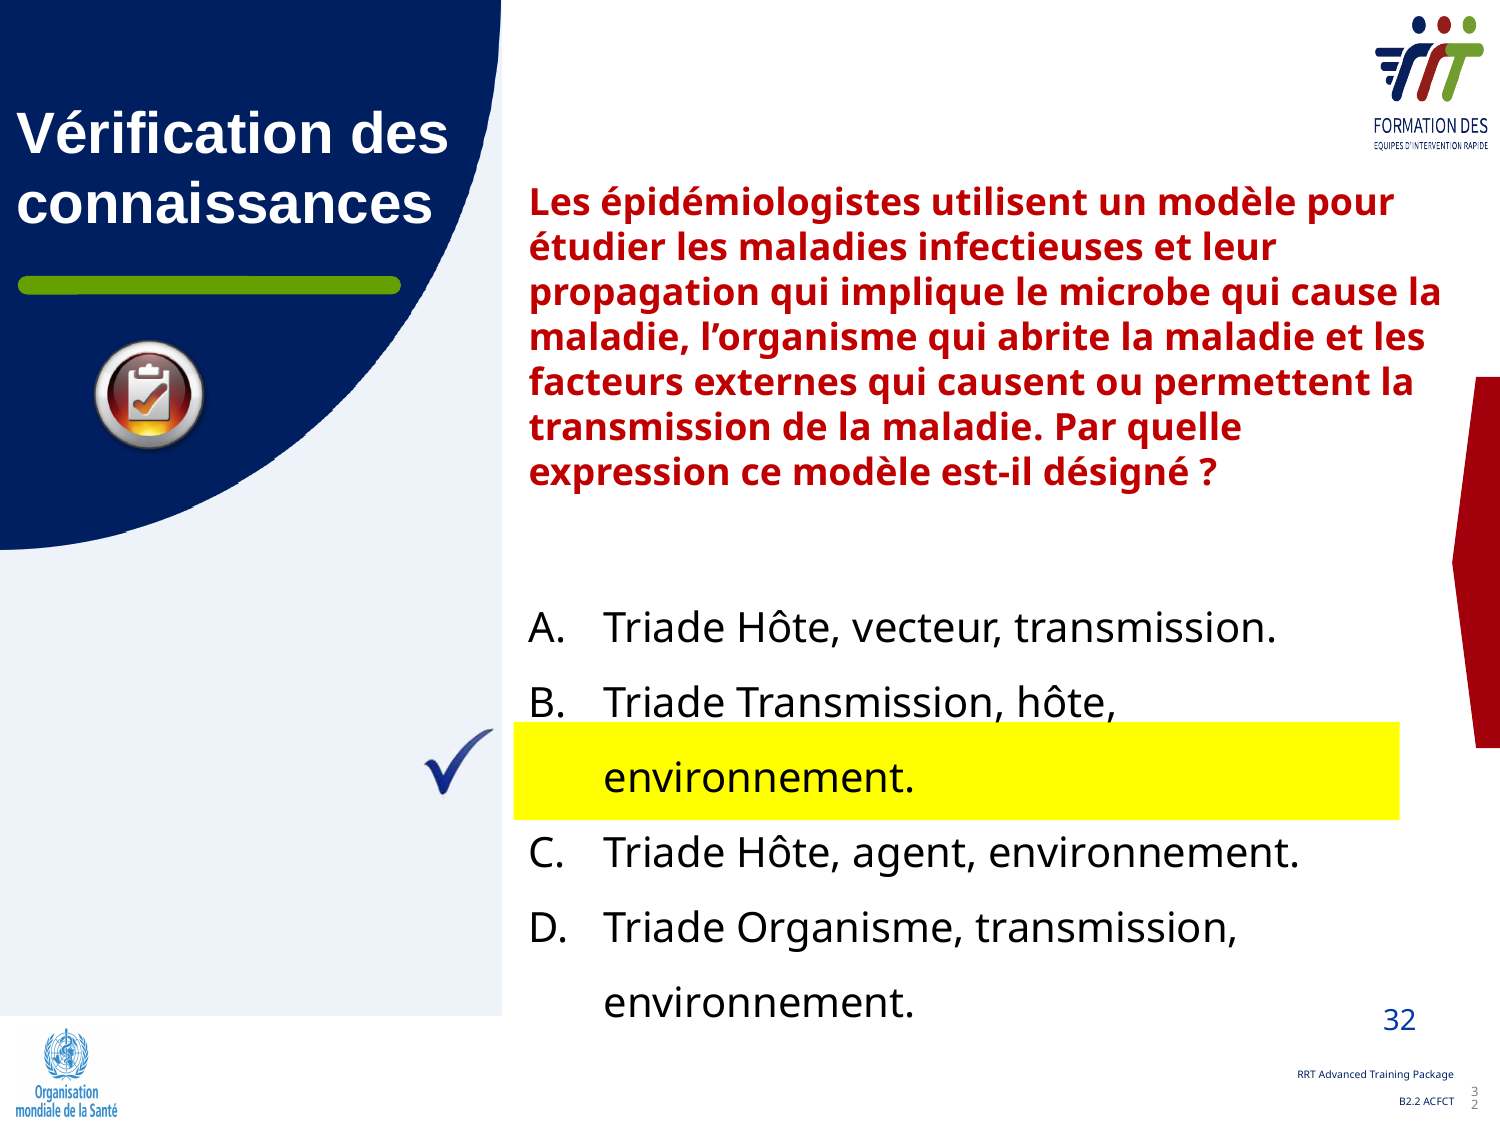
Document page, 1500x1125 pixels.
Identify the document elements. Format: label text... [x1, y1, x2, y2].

text_box Les épidémiologistes utilisent un modèle pour étudier les maladies infectieuses et leur propagation qui implique le microbe qui cause la maladie, l’organisme qui abrite la maladie et les facteurs externes qui causent ou permettent la transmission de la maladie. Par quelle expression ce modèle est-il désigné ? [513, 170, 1459, 501]
text_box [17, 275, 401, 295]
text_box 32 [1081, 994, 1432, 1055]
text_box Vérification des connaissances [1, 87, 467, 243]
text_box Triade Hôte, vecteur, transmission. Triade Transmission, hôte, environnement. Triade Hôte, agent, environnement. Triade Organisme, transmission, environnement. [513, 568, 1436, 1034]
picture [1374, 15, 1488, 151]
picture [15, 1027, 118, 1118]
picture [0, 0, 506, 1018]
